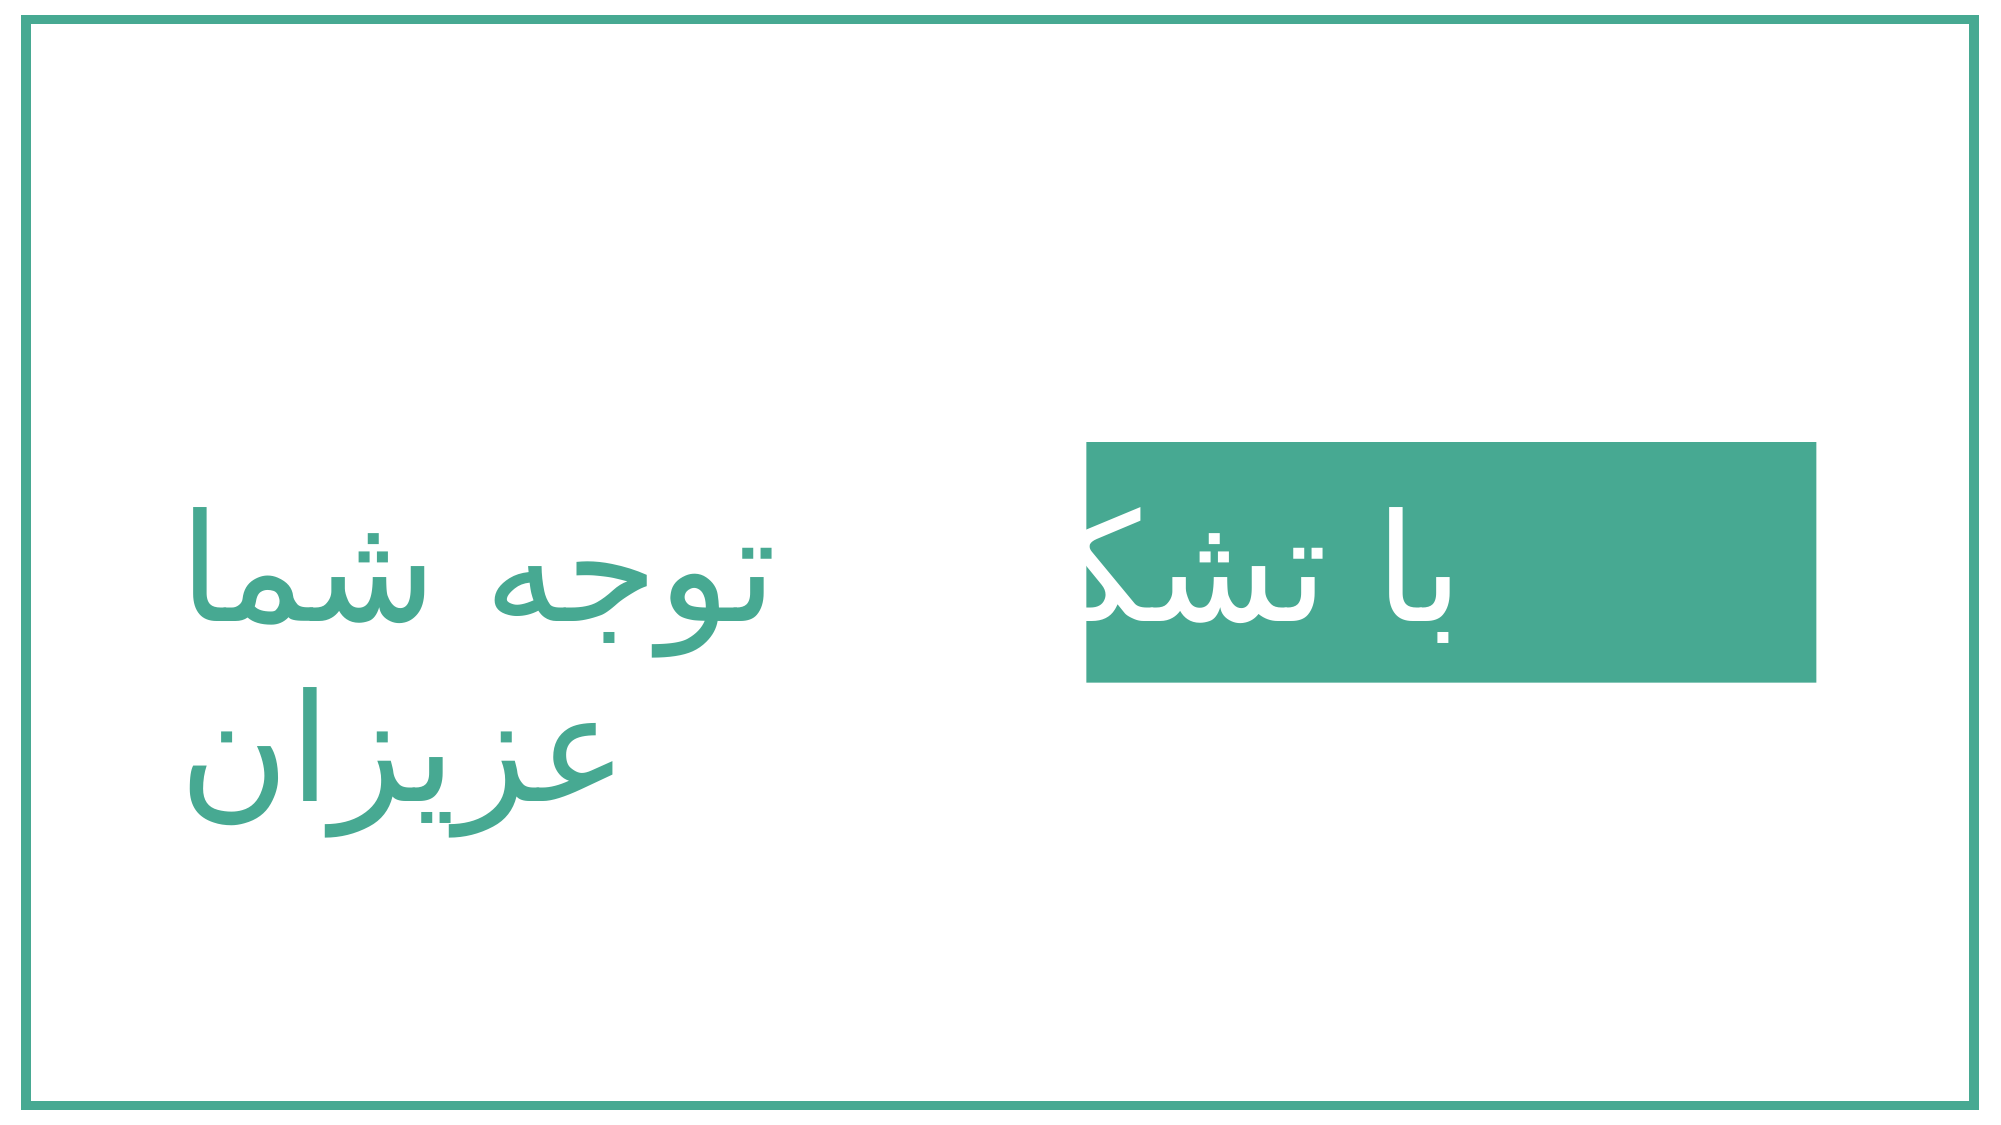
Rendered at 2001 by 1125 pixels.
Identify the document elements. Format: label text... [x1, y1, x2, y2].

text_box [1085, 441, 1817, 684]
text_box با تشکر از توجه شما عزیزان [164, 463, 1711, 839]
